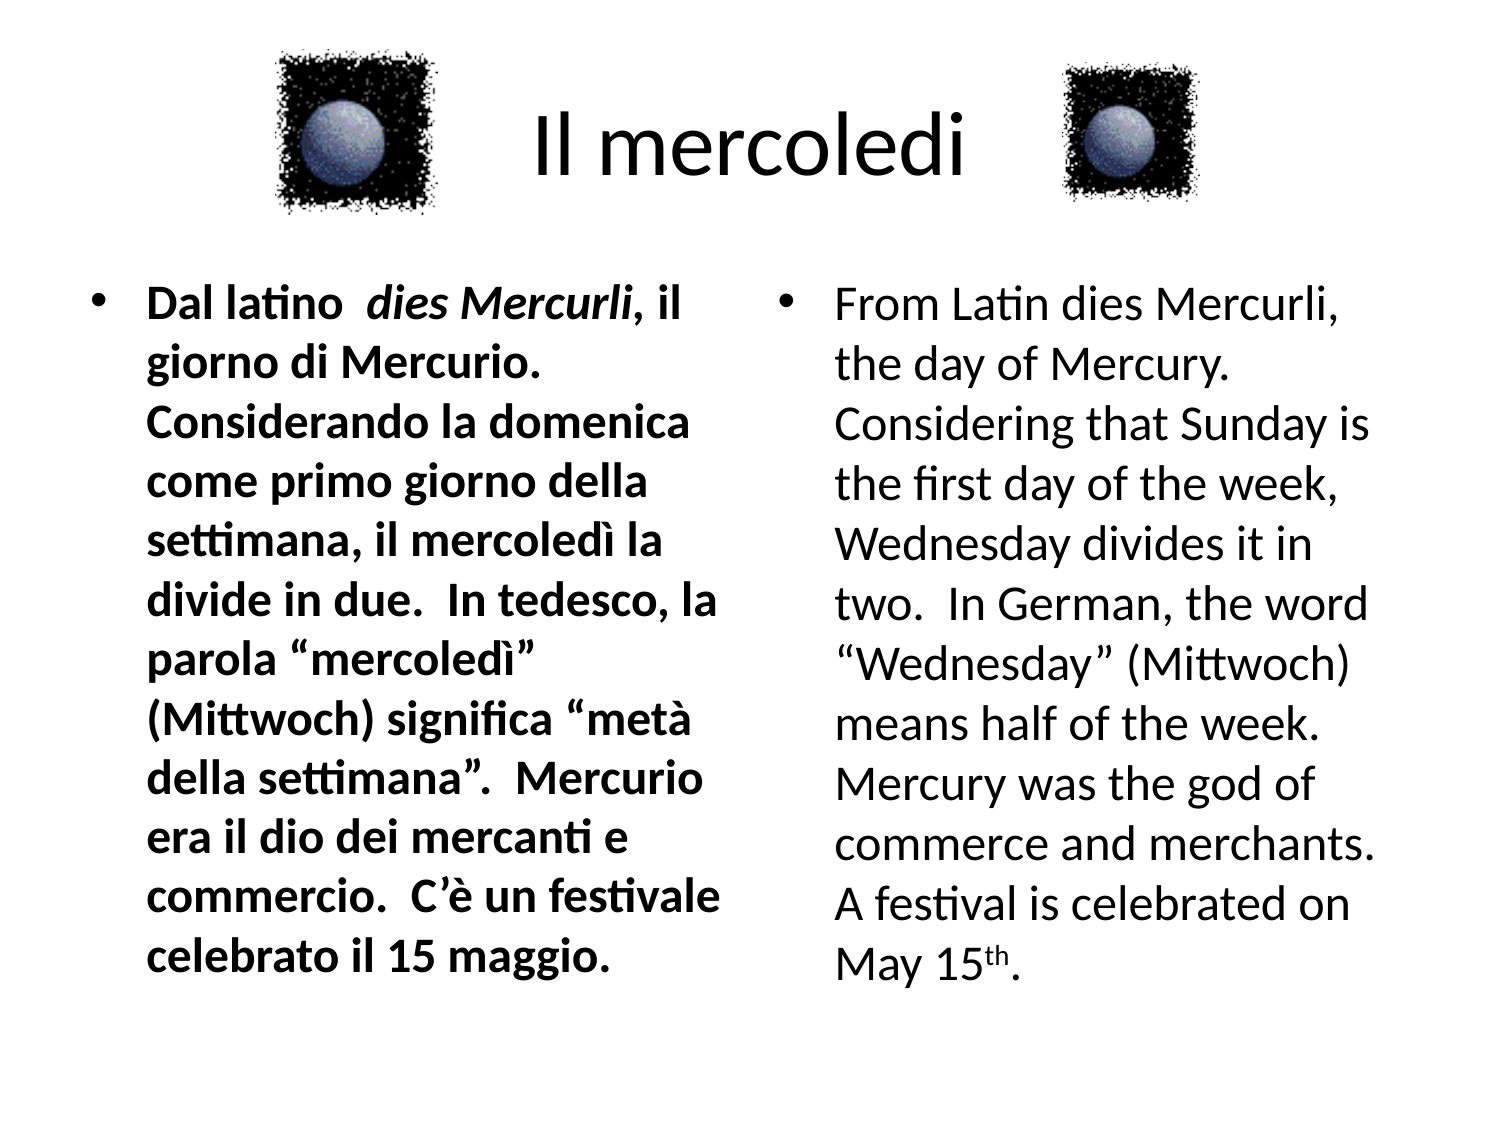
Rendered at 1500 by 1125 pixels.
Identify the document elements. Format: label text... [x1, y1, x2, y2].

picture [1062, 62, 1201, 203]
picture [274, 49, 438, 215]
list Dal latino dies Mercurli, il giorno di Mercurio. Considerando la domenica come primo giorno della settimana, il mercoledì la divide in due. In tedesco, la parola “mercoledì” (Mittwoch) significa “metà della settimana”. Mercurio era il dio dei mercanti e commercio. C’è un festivale celebrato il 15 maggio. [75, 262, 738, 1005]
title Il mercoledi [75, 45, 1425, 233]
list From Latin dies Mercurli, the day of Mercury. Considering that Sunday is the first day of the week, Wednesday divides it in two. In German, the word “Wednesday” (Mittwoch) means half of the week. Mercury was the god of commerce and merchants. A festival is celebrated on May 15th. [762, 262, 1425, 1005]
